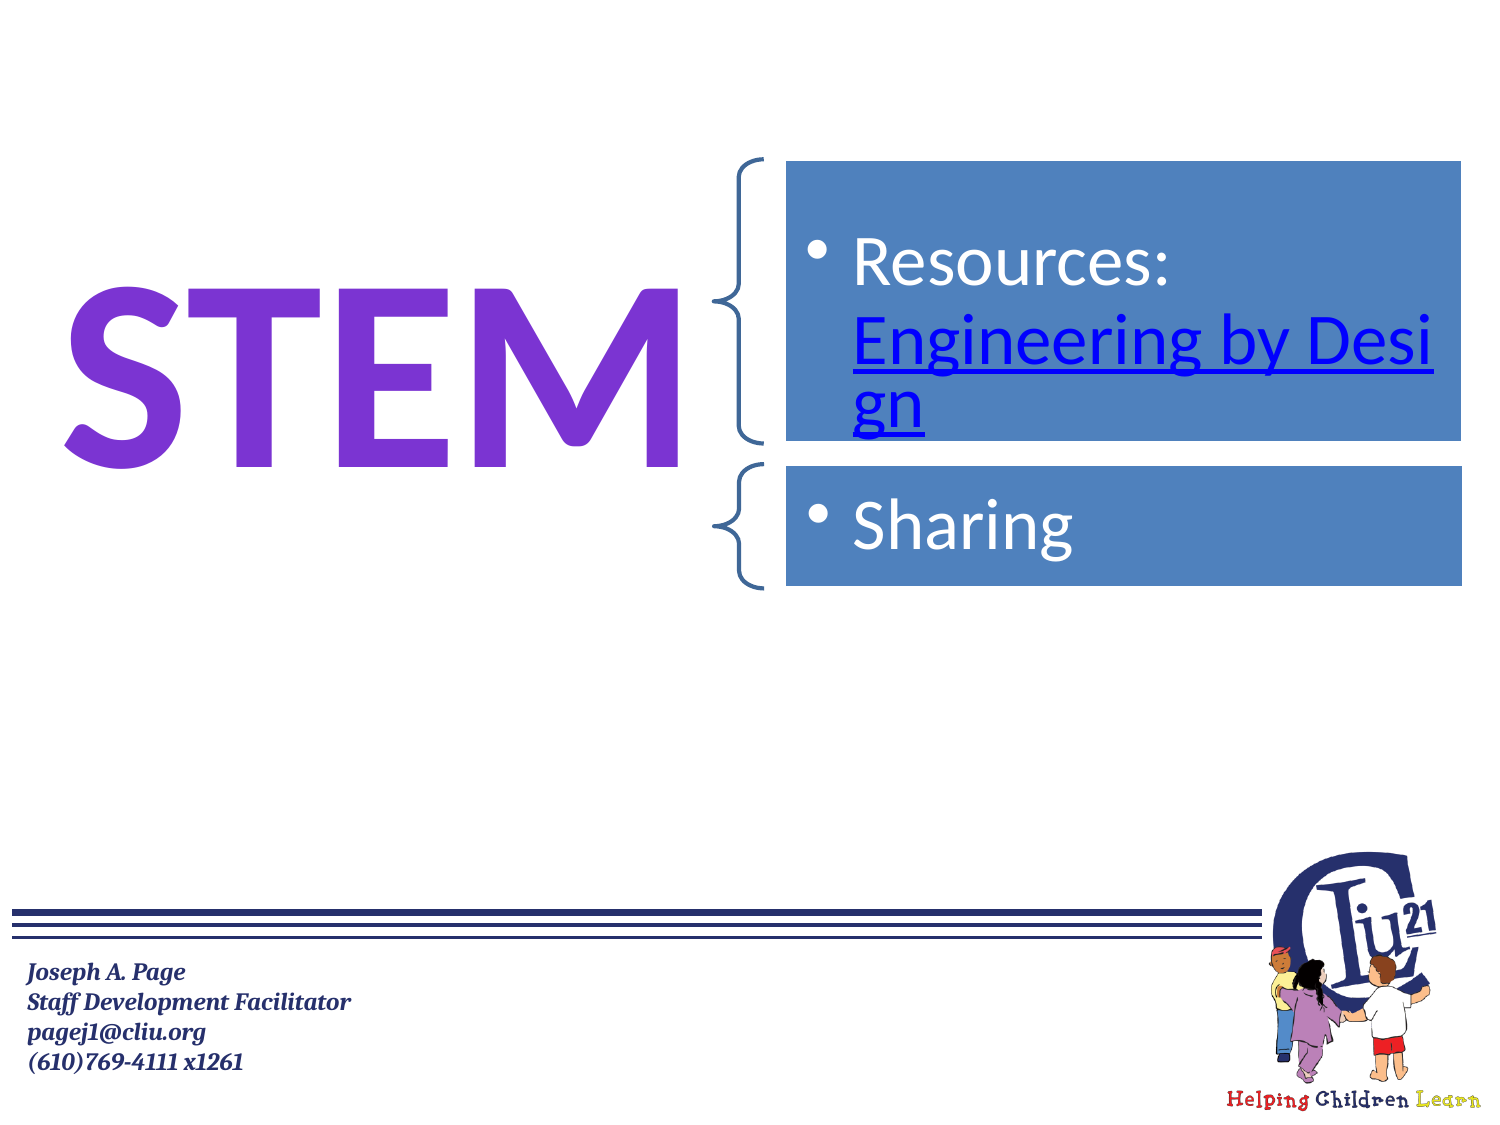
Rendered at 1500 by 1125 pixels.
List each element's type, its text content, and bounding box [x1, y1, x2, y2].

picture [1208, 837, 1500, 1121]
text_box Joseph A. Page Staff Development Facilitator pagej1@cliu.org (610)769-4111 x1261 [12, 947, 579, 1083]
text_box STEM [44, 184, 458, 530]
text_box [463, 122, 1465, 625]
